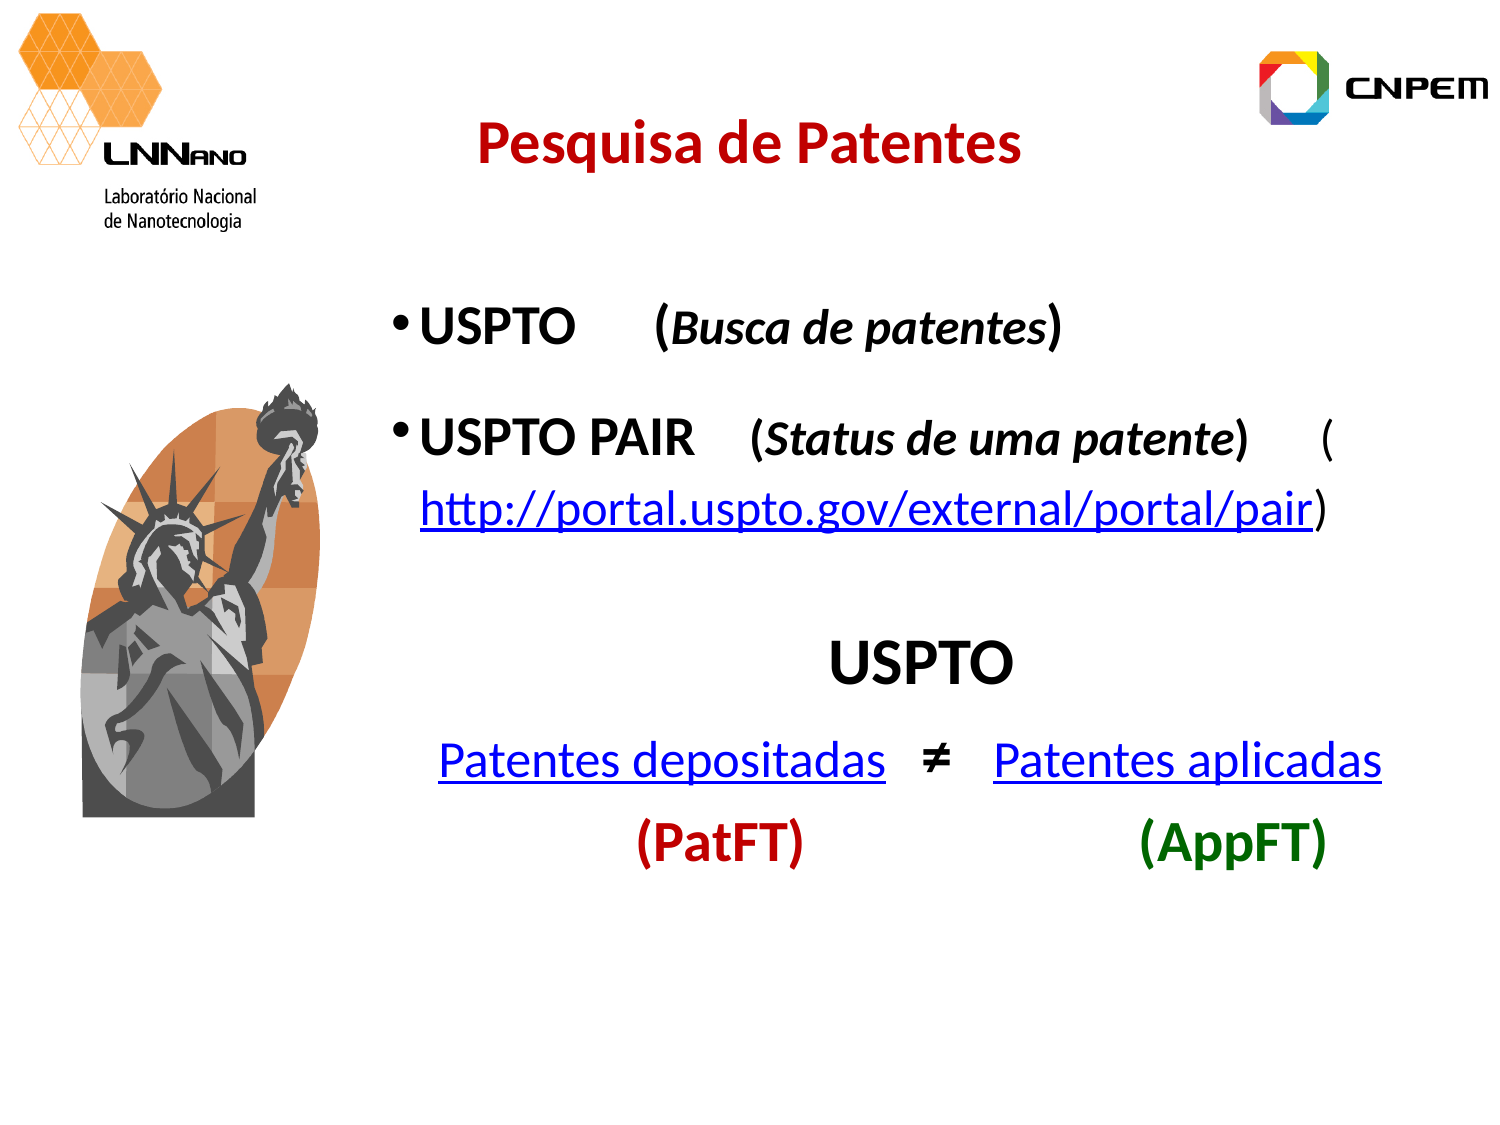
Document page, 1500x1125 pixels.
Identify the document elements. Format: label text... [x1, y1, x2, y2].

picture [75, 378, 325, 823]
title Pesquisa de Patentes [75, 45, 1425, 233]
list USPTO (Busca de patentes) USPTO PAIR (Status de uma patente) (http://portal.uspto.gov/external/portal/pair) USPTO Patentes depositadas ≠ Patentes aplicadas (PatFT) (AppFT) [348, 274, 1436, 1024]
picture [0, 11, 1500, 232]
